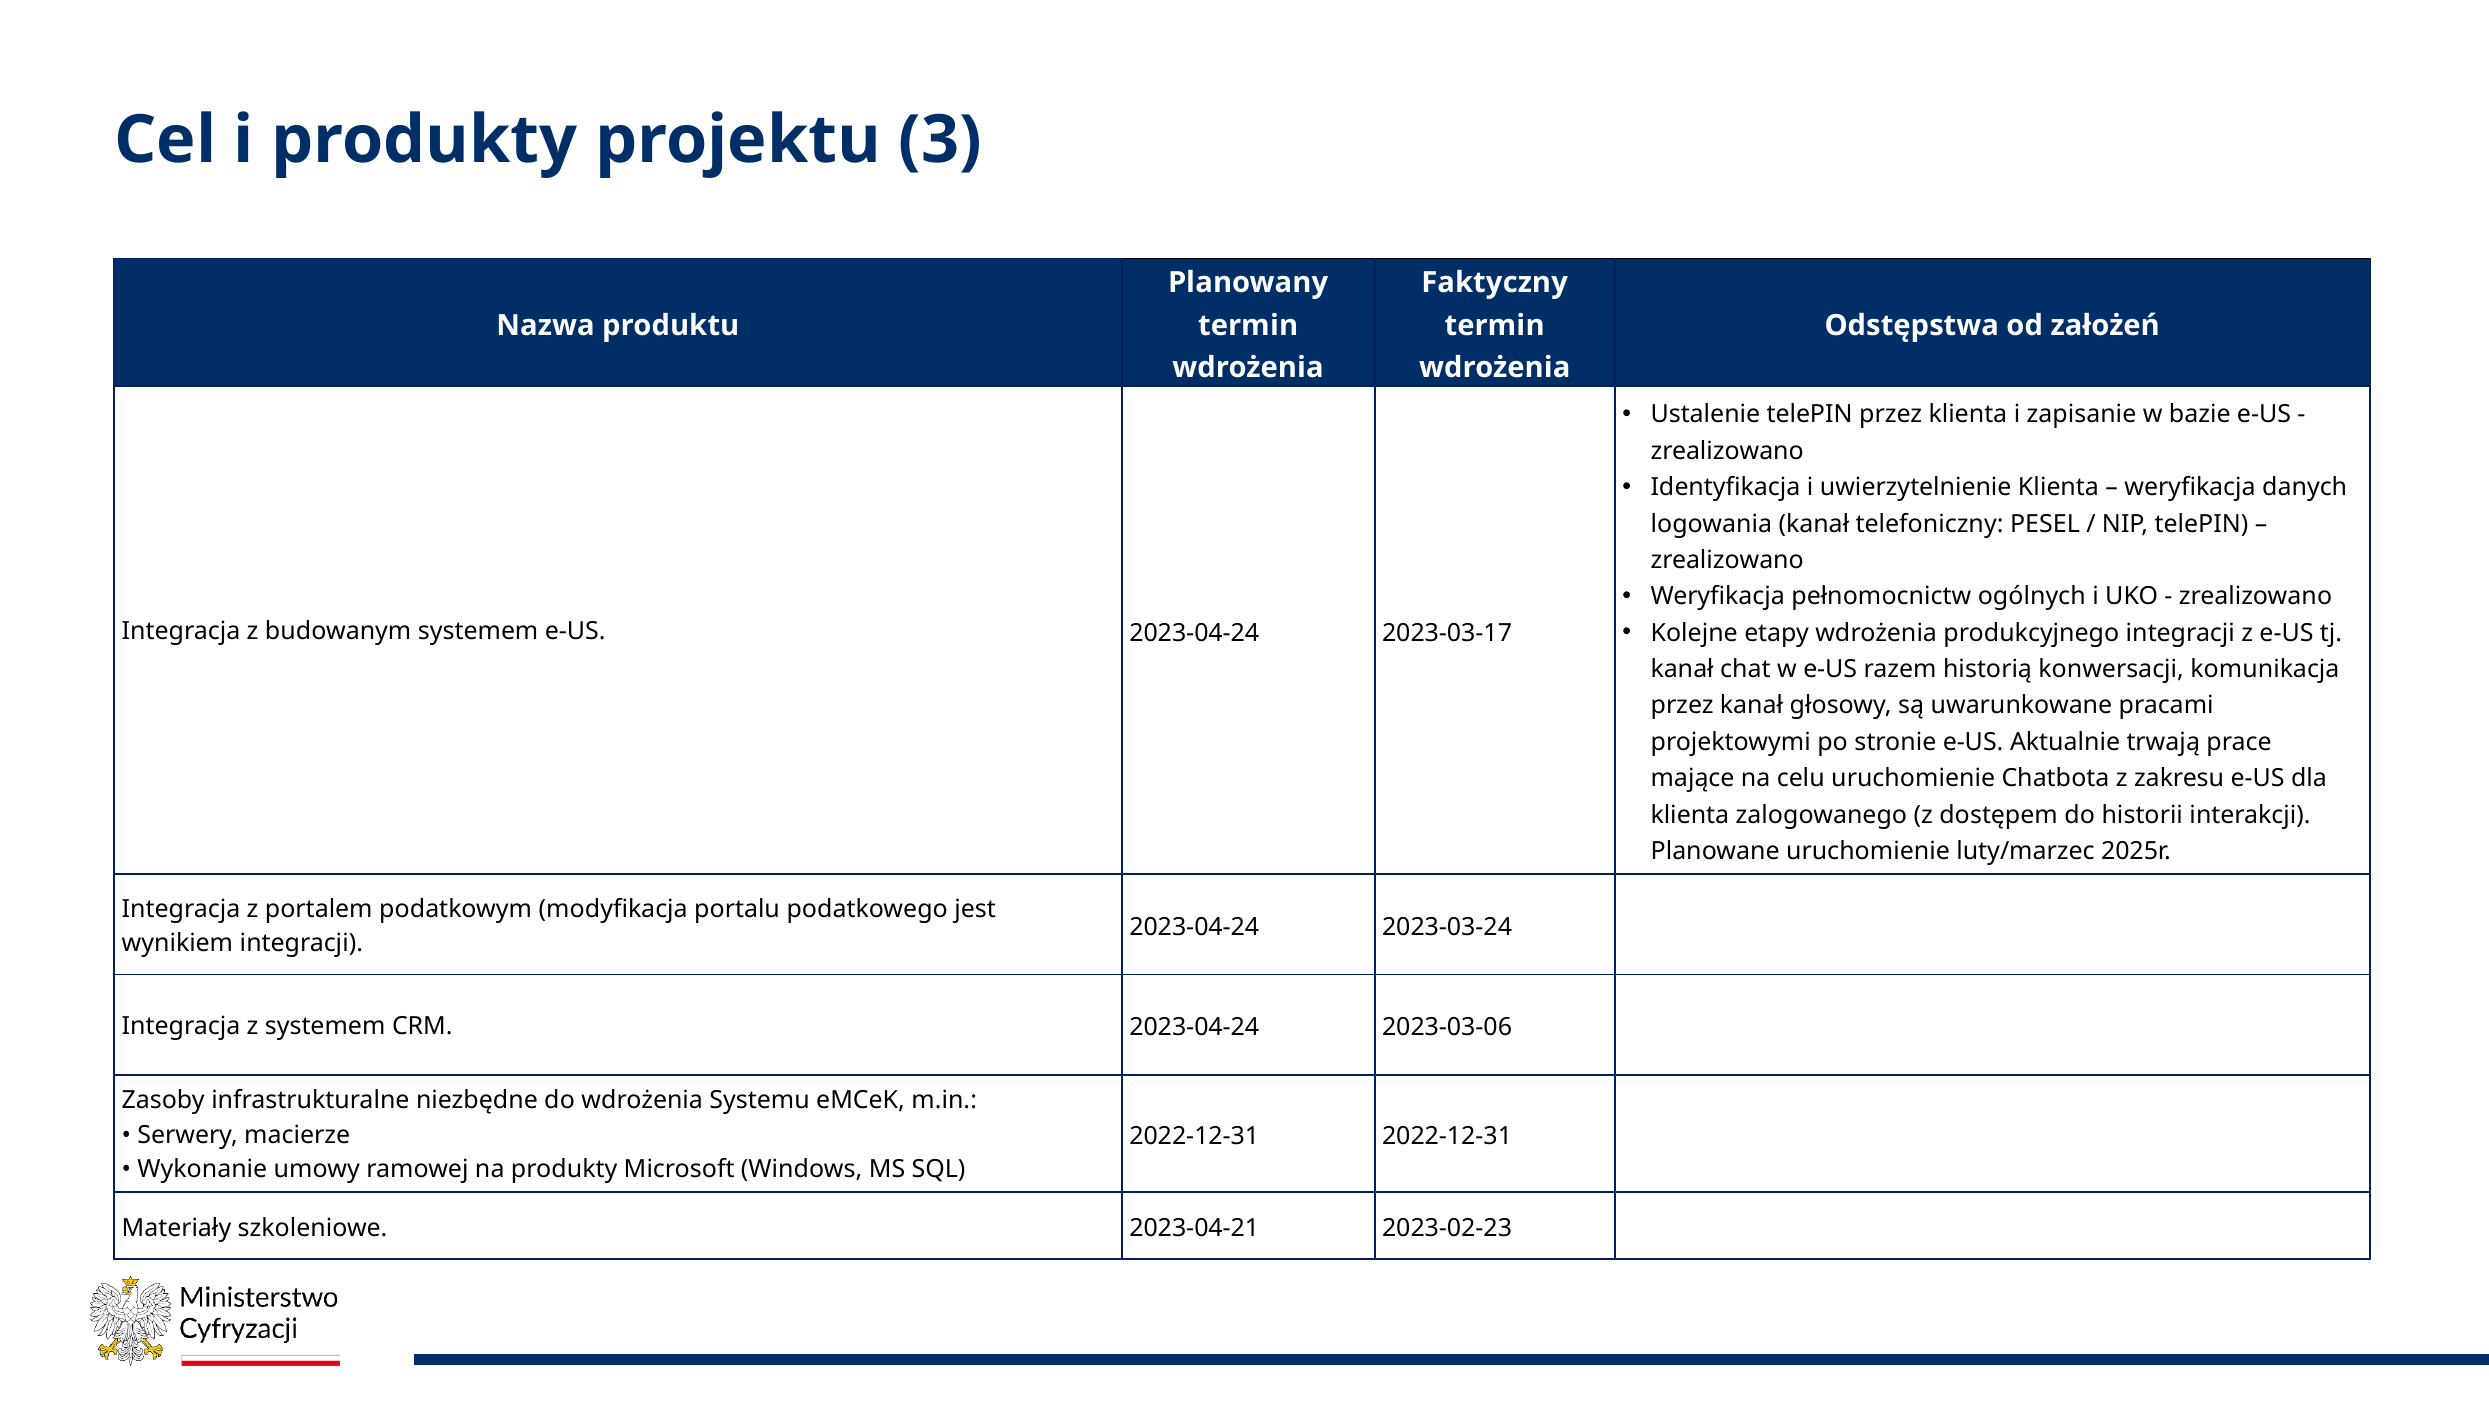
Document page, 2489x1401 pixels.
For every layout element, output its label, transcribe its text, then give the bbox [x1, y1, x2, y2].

table_cell Materiały szkoleniowe. [115, 1193, 1121, 1258]
table_cell [1616, 1076, 2369, 1191]
table_header Odstępstwa od założeń [1616, 259, 2369, 385]
table_cell Integracja z budowanym systemem e-US. [115, 387, 1121, 873]
table_header Faktyczny termin wdrożenia [1376, 259, 1614, 385]
table_cell 2022-12-31 [1123, 1076, 1374, 1191]
table_cell 2022-12-31 [1376, 1076, 1614, 1191]
table_cell 2023-02-23 [1376, 1193, 1614, 1258]
table_cell 2023-03-17 [1376, 387, 1614, 873]
table_cell 2023-03-24 [1376, 875, 1614, 974]
title Cel i produkty projektu (3) [114, 0, 2191, 178]
table_cell 2023-04-24 [1123, 387, 1374, 873]
table_cell 2023-04-21 [1123, 1193, 1374, 1258]
table_header Nazwa produktu [115, 259, 1121, 385]
table_cell Integracja z systemem CRM. [115, 975, 1121, 1074]
table_cell [1616, 975, 2369, 1074]
table_cell 2023-03-06 [1376, 975, 1614, 1074]
table_cell [1616, 875, 2369, 974]
picture [69, 1255, 360, 1386]
table_header Planowany termin wdrożenia [1123, 259, 1374, 385]
table_cell 2023-04-24 [1123, 875, 1374, 974]
table_cell Ustalenie telePIN przez klienta i zapisanie w bazie e-US - zrealizowano Identyfikacja i uwierzytelnienie Klienta – weryfikacja danych logowania (kanał telefoniczny: PESEL / NIP, telePIN) – zrealizowano Weryfikacja pełnomocnictw ogólnych i UKO - zrealizowano Kolejne etapy wdrożenia produkcyjnego integracji z e-US tj. kanał chat w e-US razem historią konwersacji, komunikacja przez kanał głosowy, są uwarunkowane pracami projektowymi po stronie e-US. Aktualnie trwają prace mające na celu uruchomienie Chatbota z zakresu e-US dla klienta zalogowanego (z dostępem do historii interakcji). Planowane uruchomienie luty/marzec 2025r. [1616, 387, 2369, 873]
table_cell Zasoby infrastrukturalne niezbędne do wdrożenia Systemu eMCeK, m.in.: • Serwery, macierze • Wykonanie umowy ramowej na produkty Microsoft (Windows, MS SQL) [115, 1076, 1121, 1191]
table_cell Integracja z portalem podatkowym (modyfikacja portalu podatkowego jest wynikiem integracji). [115, 875, 1121, 974]
table_cell 2023-04-24 [1123, 975, 1374, 1074]
table_cell [1616, 1193, 2369, 1258]
